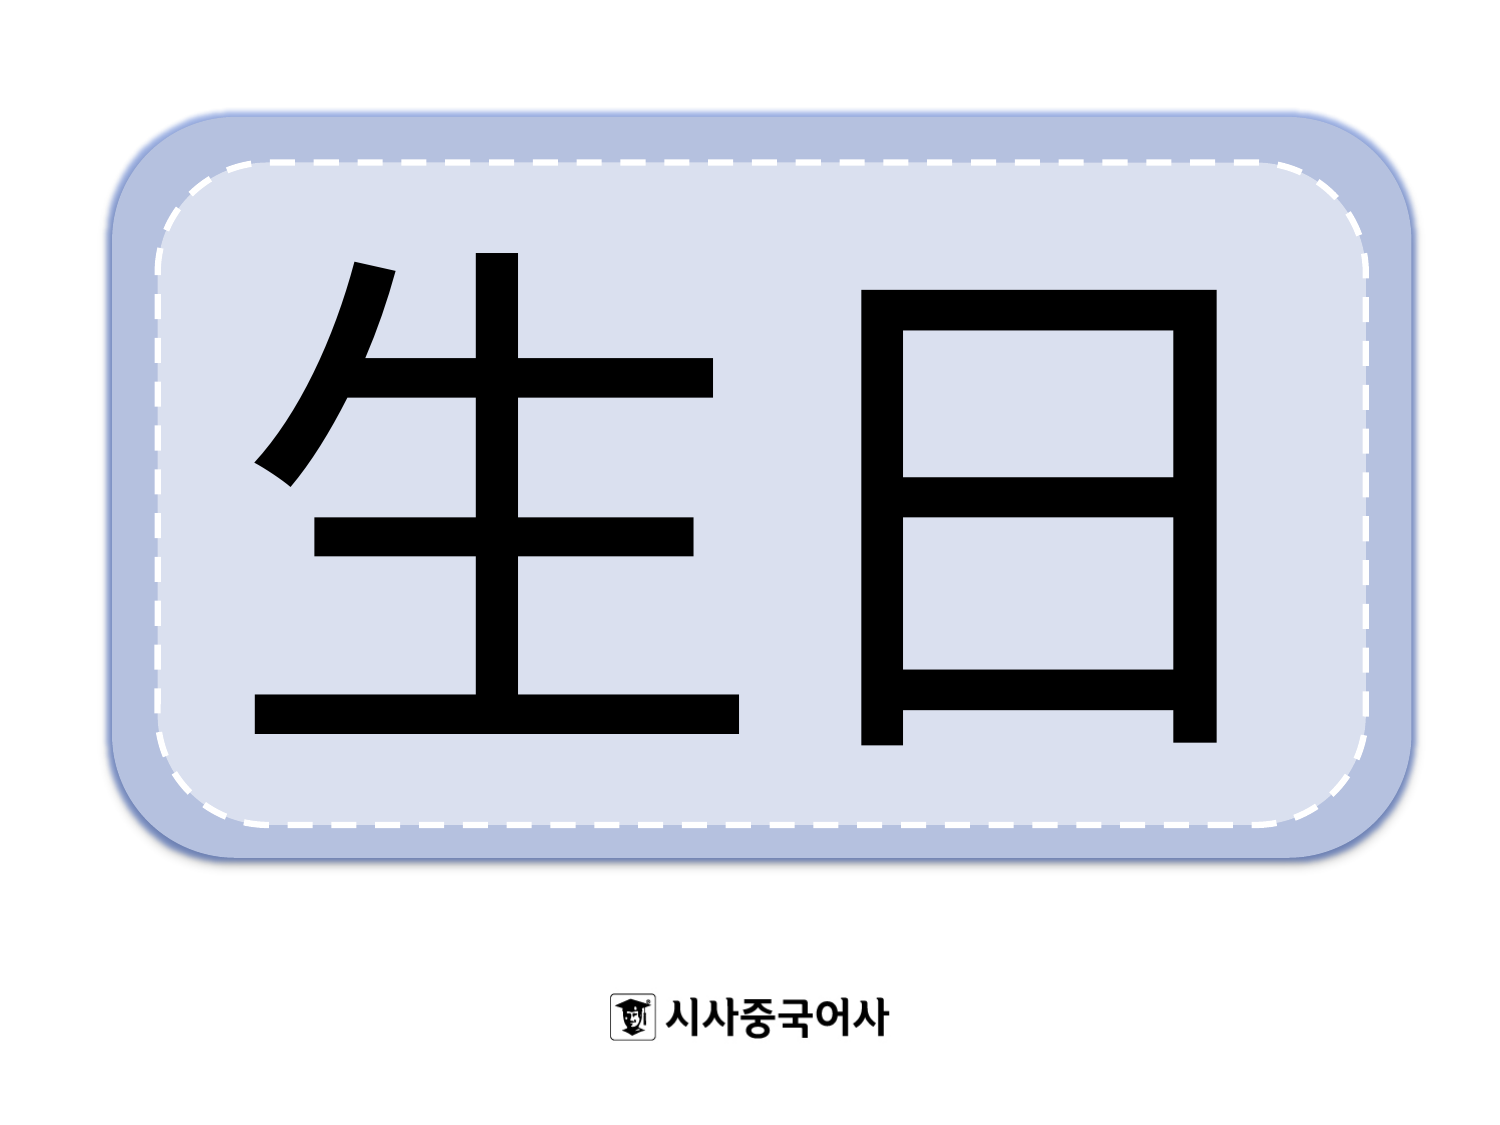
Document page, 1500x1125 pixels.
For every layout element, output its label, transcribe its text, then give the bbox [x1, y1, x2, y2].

picture [602, 987, 898, 1047]
text_box 生日 [162, 160, 1371, 824]
